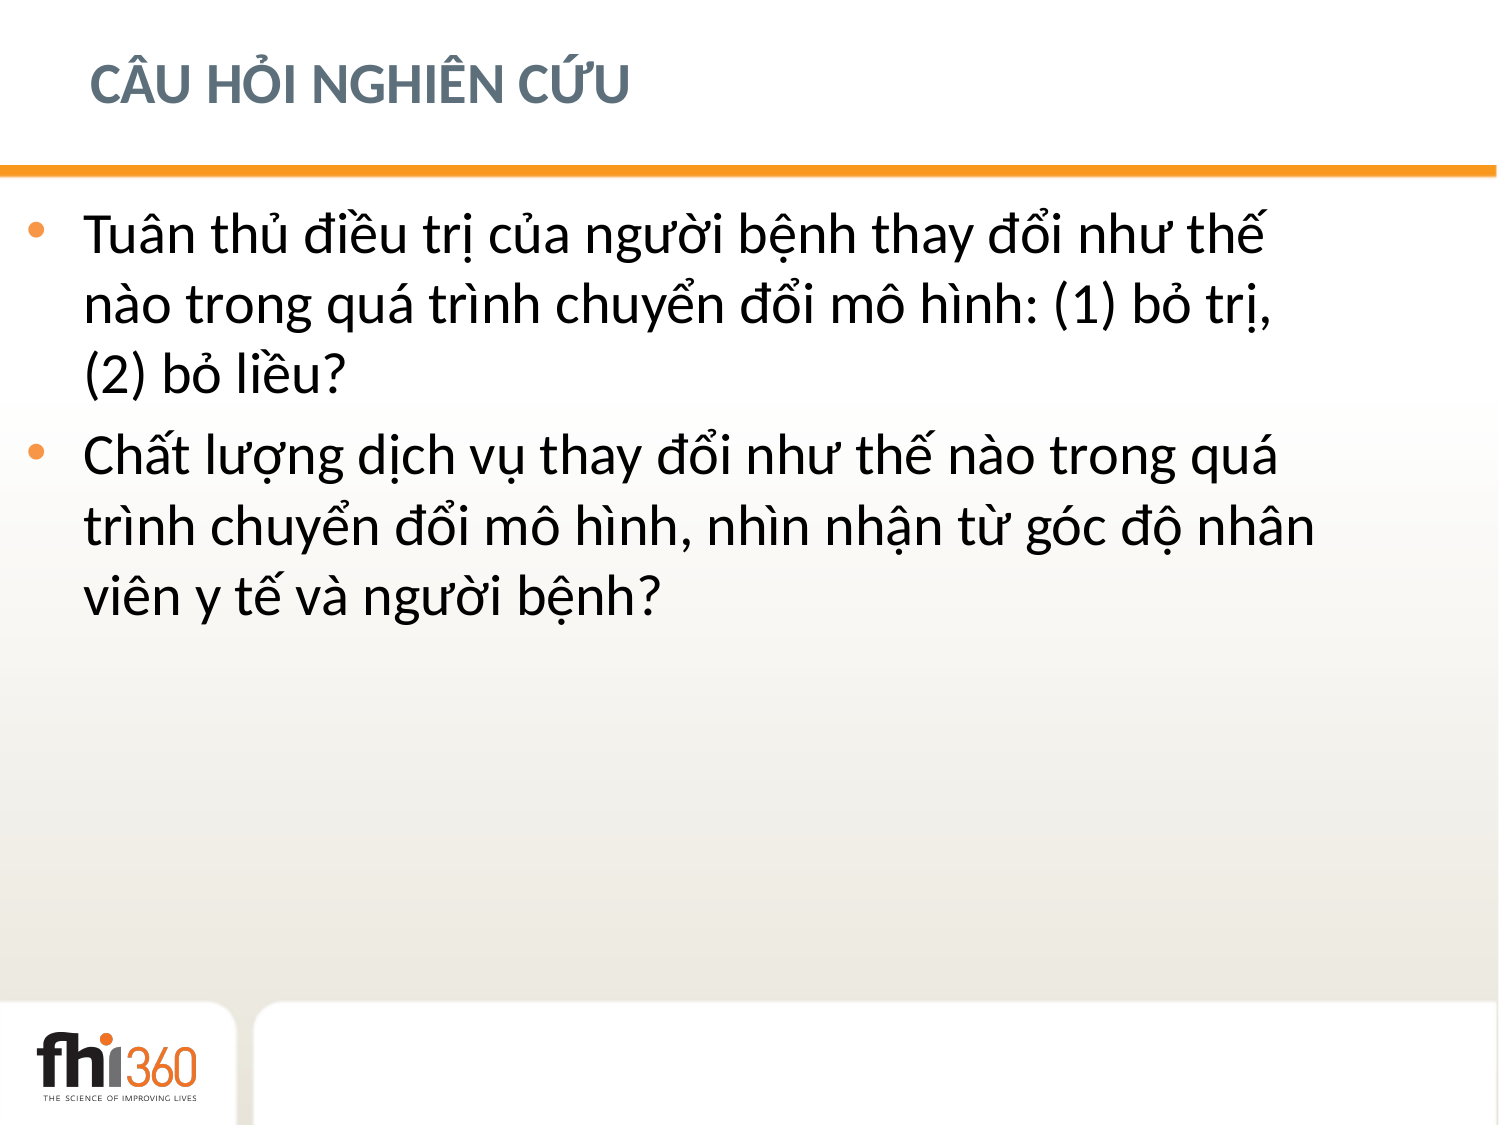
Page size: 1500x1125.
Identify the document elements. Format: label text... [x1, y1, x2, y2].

title CÂU HỎI NGHIÊN CỨU [75, 0, 1425, 162]
picture [0, 165, 1499, 1125]
list Tuân thủ điều trị của người bệnh thay đổi như thế nào trong quá trình chuyển đổi mô hình: (1) bỏ trị, (2) bỏ liều? Chất lượng dịch vụ thay đổi như thế nào trong quá trình chuyển đổi mô hình, nhìn nhận từ góc độ nhân viên y tế và người bệnh? [11, 187, 1362, 1005]
